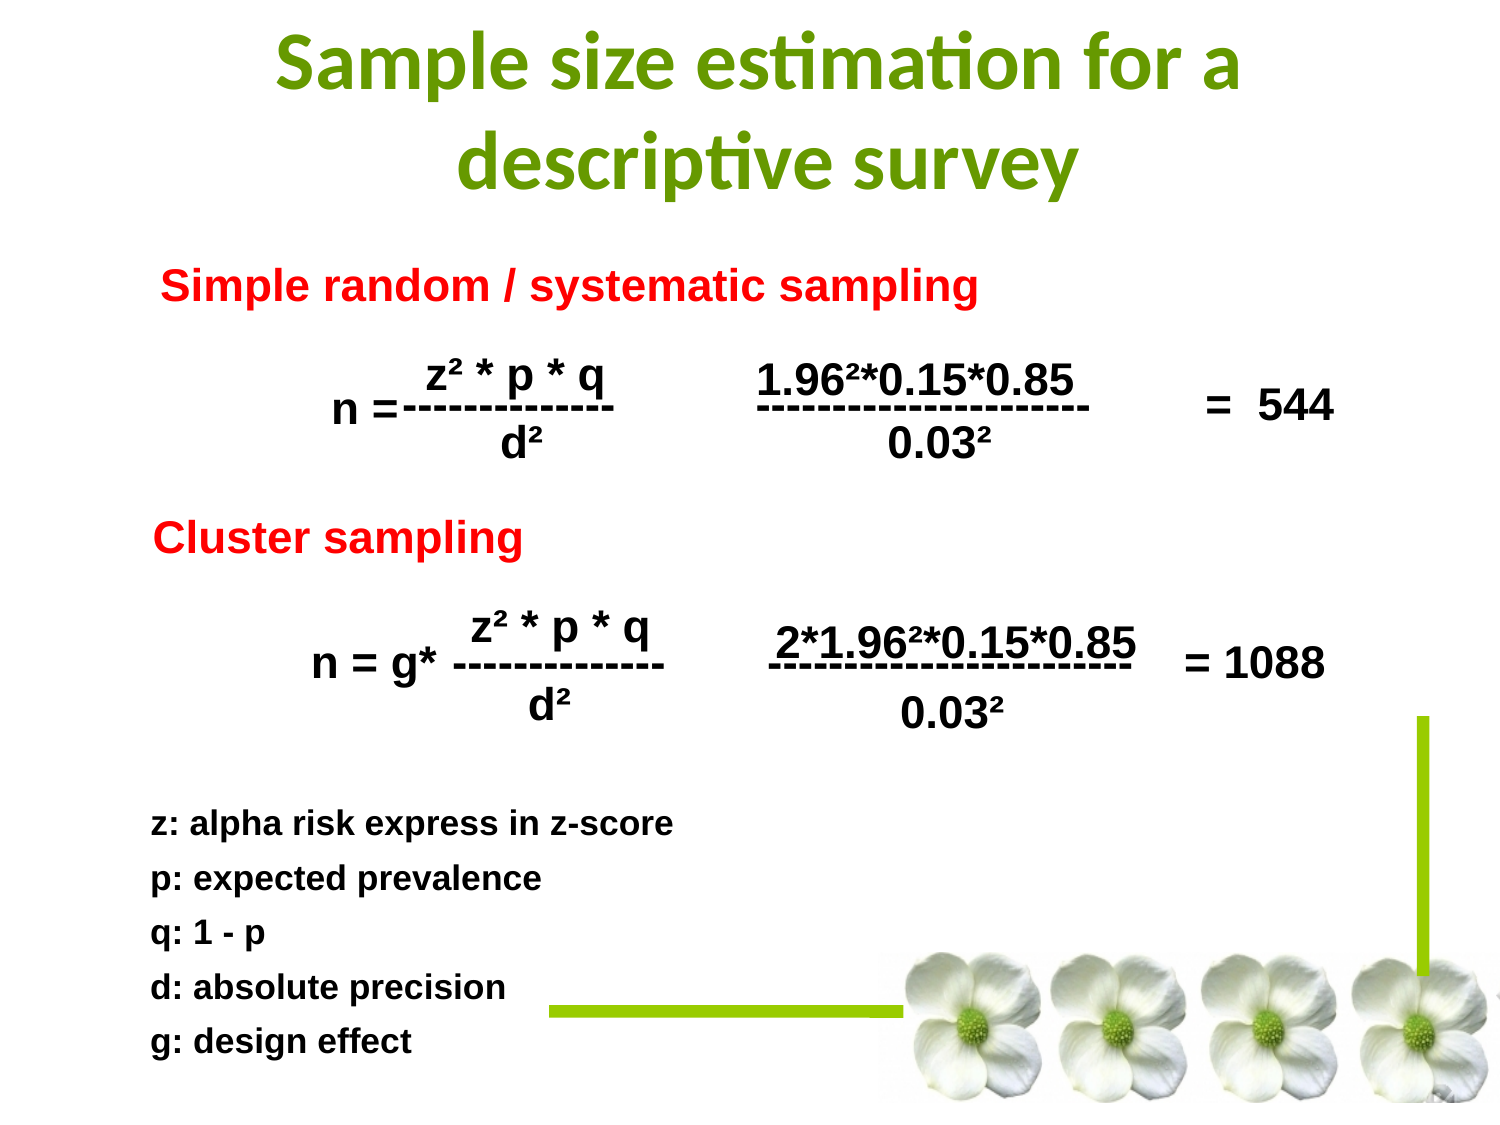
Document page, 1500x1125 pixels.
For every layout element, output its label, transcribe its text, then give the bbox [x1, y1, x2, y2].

picture [878, 952, 1500, 1103]
text_box g: design effect [150, 1018, 412, 1061]
text_box z² * p * q [470, 597, 651, 632]
text_box 2*1.96²*0.15*0.85 [775, 612, 1138, 632]
text_box d² [499, 412, 544, 468]
text_box d: absolute precision [150, 963, 507, 1007]
text_box 0.03² [887, 412, 993, 468]
text_box z: alpha risk express in z-score [150, 799, 675, 843]
text_box z² * p * q [425, 345, 606, 375]
title Sample size estimation for a descriptive survey [0, 12, 1500, 201]
text_box p: expected prevalence [149, 854, 543, 898]
text_box q: 1 - p [150, 909, 267, 952]
text_box 0.03² [900, 682, 1005, 738]
text_box n = g* [310, 632, 450, 688]
text_box 1.96²*0.15*0.85 [755, 350, 1075, 375]
text_box -------------- ---------------------- = 544 [402, 375, 1336, 430]
text_box n = [331, 378, 412, 434]
text_box -------------- ------------------------ = 1088 [452, 632, 1327, 688]
text_box d² [527, 675, 572, 730]
text_box Simple random / systematic sampling [160, 255, 981, 311]
text_box Cluster sampling [152, 507, 525, 563]
